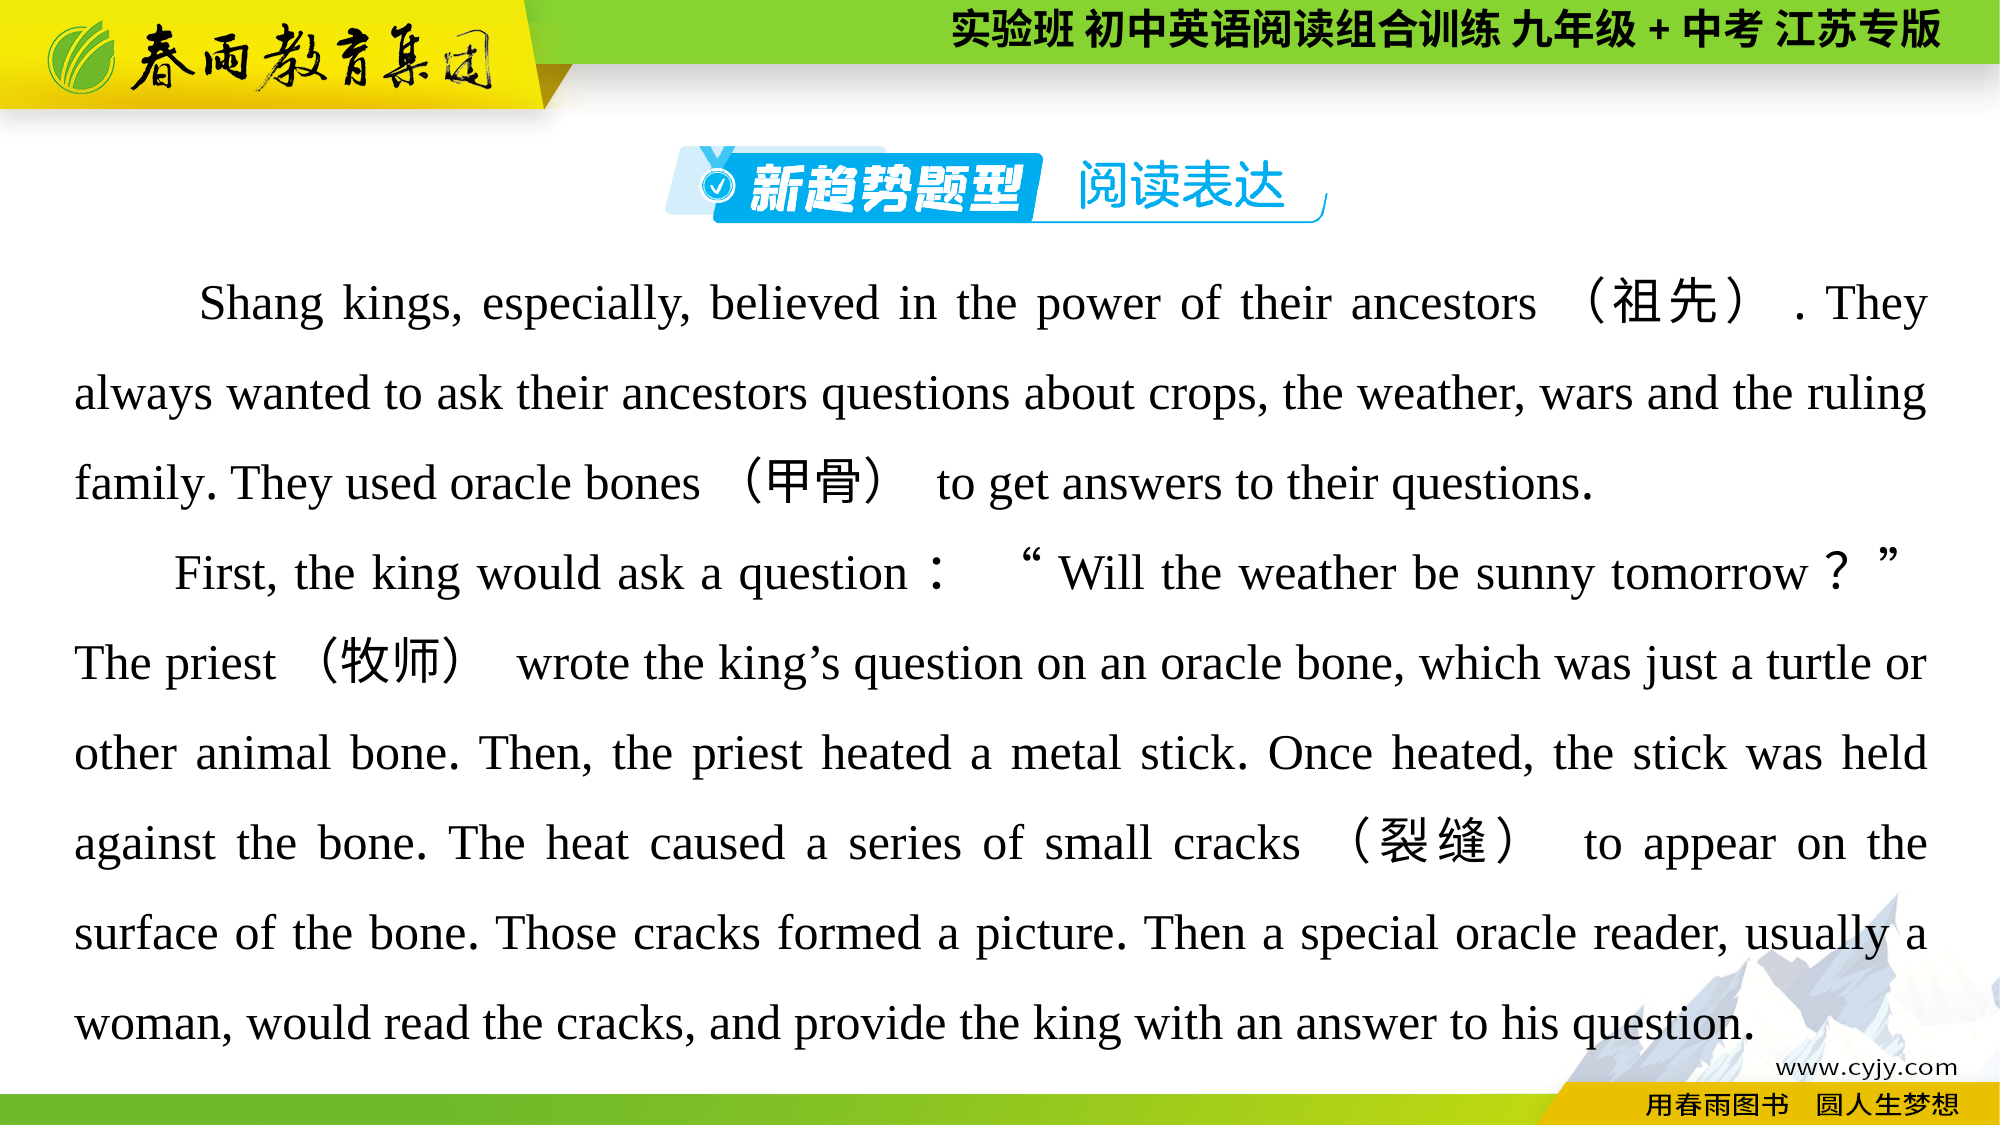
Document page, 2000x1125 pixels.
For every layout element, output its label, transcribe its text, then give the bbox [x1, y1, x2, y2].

list Shang kings, especially, believed in the power of their ancestors（祖先）. They always wanted to ask their ancestors questions about crops, the weather, wars and the ruling family. They used oracle bones（甲骨） to get answers to their questions. First, the king would ask a question： “Will the weather be sunny tomorrow？” The priest（牧师） wrote the king’s question on an oracle bone, which was just a turtle or other animal bone. Then, the priest heated a metal stick. Once heated, the stick was held against the bone. The heat caused a series of small cracks（裂缝） to appear on the surface of the bone. Those cracks formed a picture. Then a special oracle reader, usually a woman, would read the cracks, and provide the king with an answer to his question. [59, 231, 1944, 1054]
picture [0, 0, 2000, 1125]
